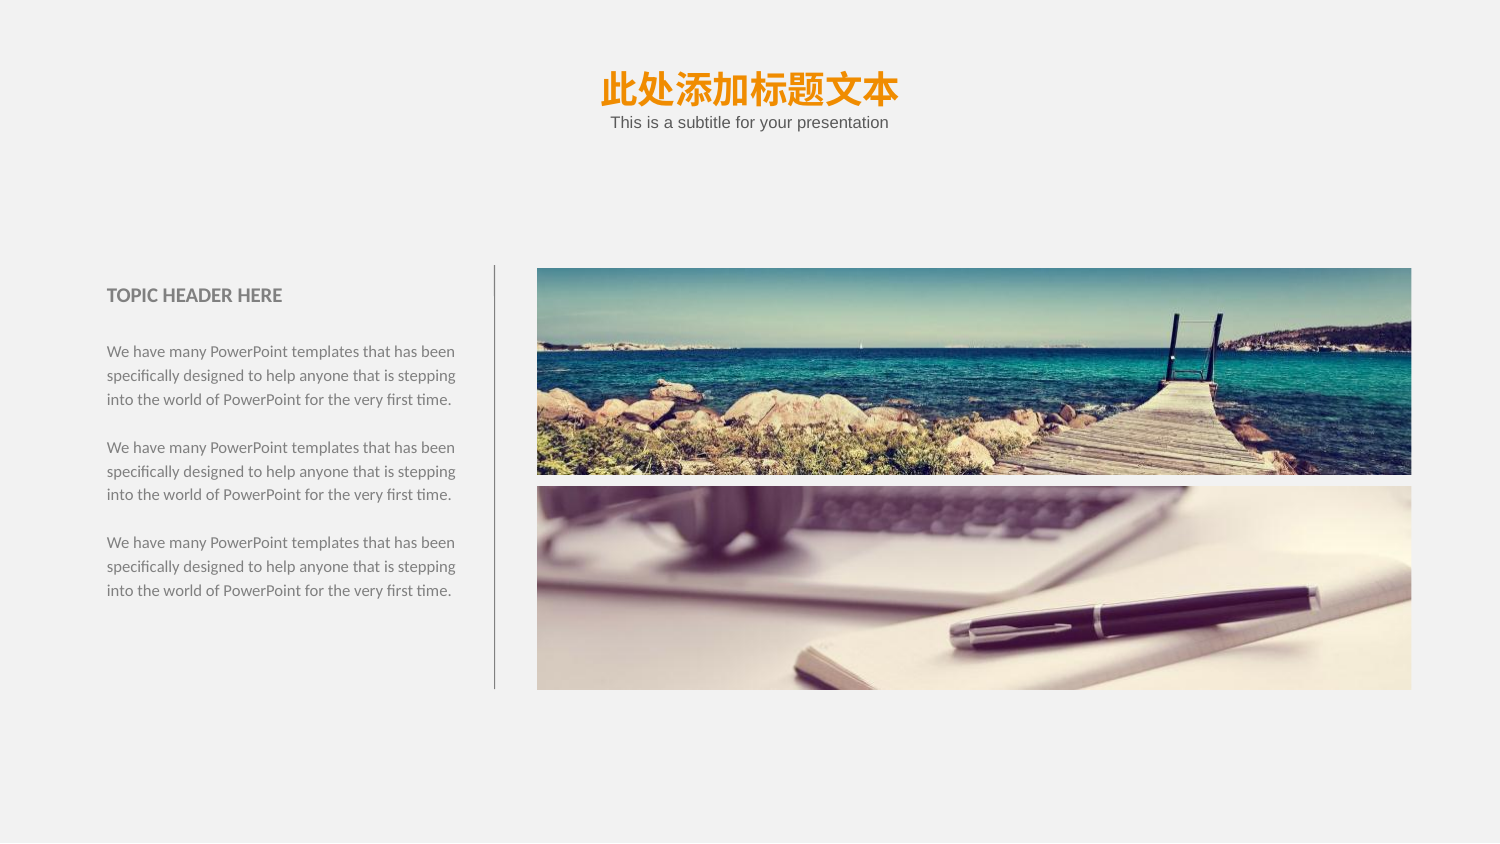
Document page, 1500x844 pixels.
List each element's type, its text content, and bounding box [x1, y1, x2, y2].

text_box This is a subtitle for your presentation [602, 112, 898, 133]
text_box TOPIC HEADER HERE We have many PowerPoint templates that has been specifically designed to help anyone that is stepping into the world of PowerPoint for the very first time. We have many PowerPoint templates that has been specifically designed to help anyone that is stepping into the world of PowerPoint for the very first time. We have many PowerPoint templates that has been specifically designed to help anyone that is stepping into the world of PowerPoint for the very first time. [106, 276, 461, 600]
text_box 此处添加标题文本 [567, 58, 933, 119]
text_box [537, 268, 1412, 475]
text_box [537, 486, 1412, 690]
